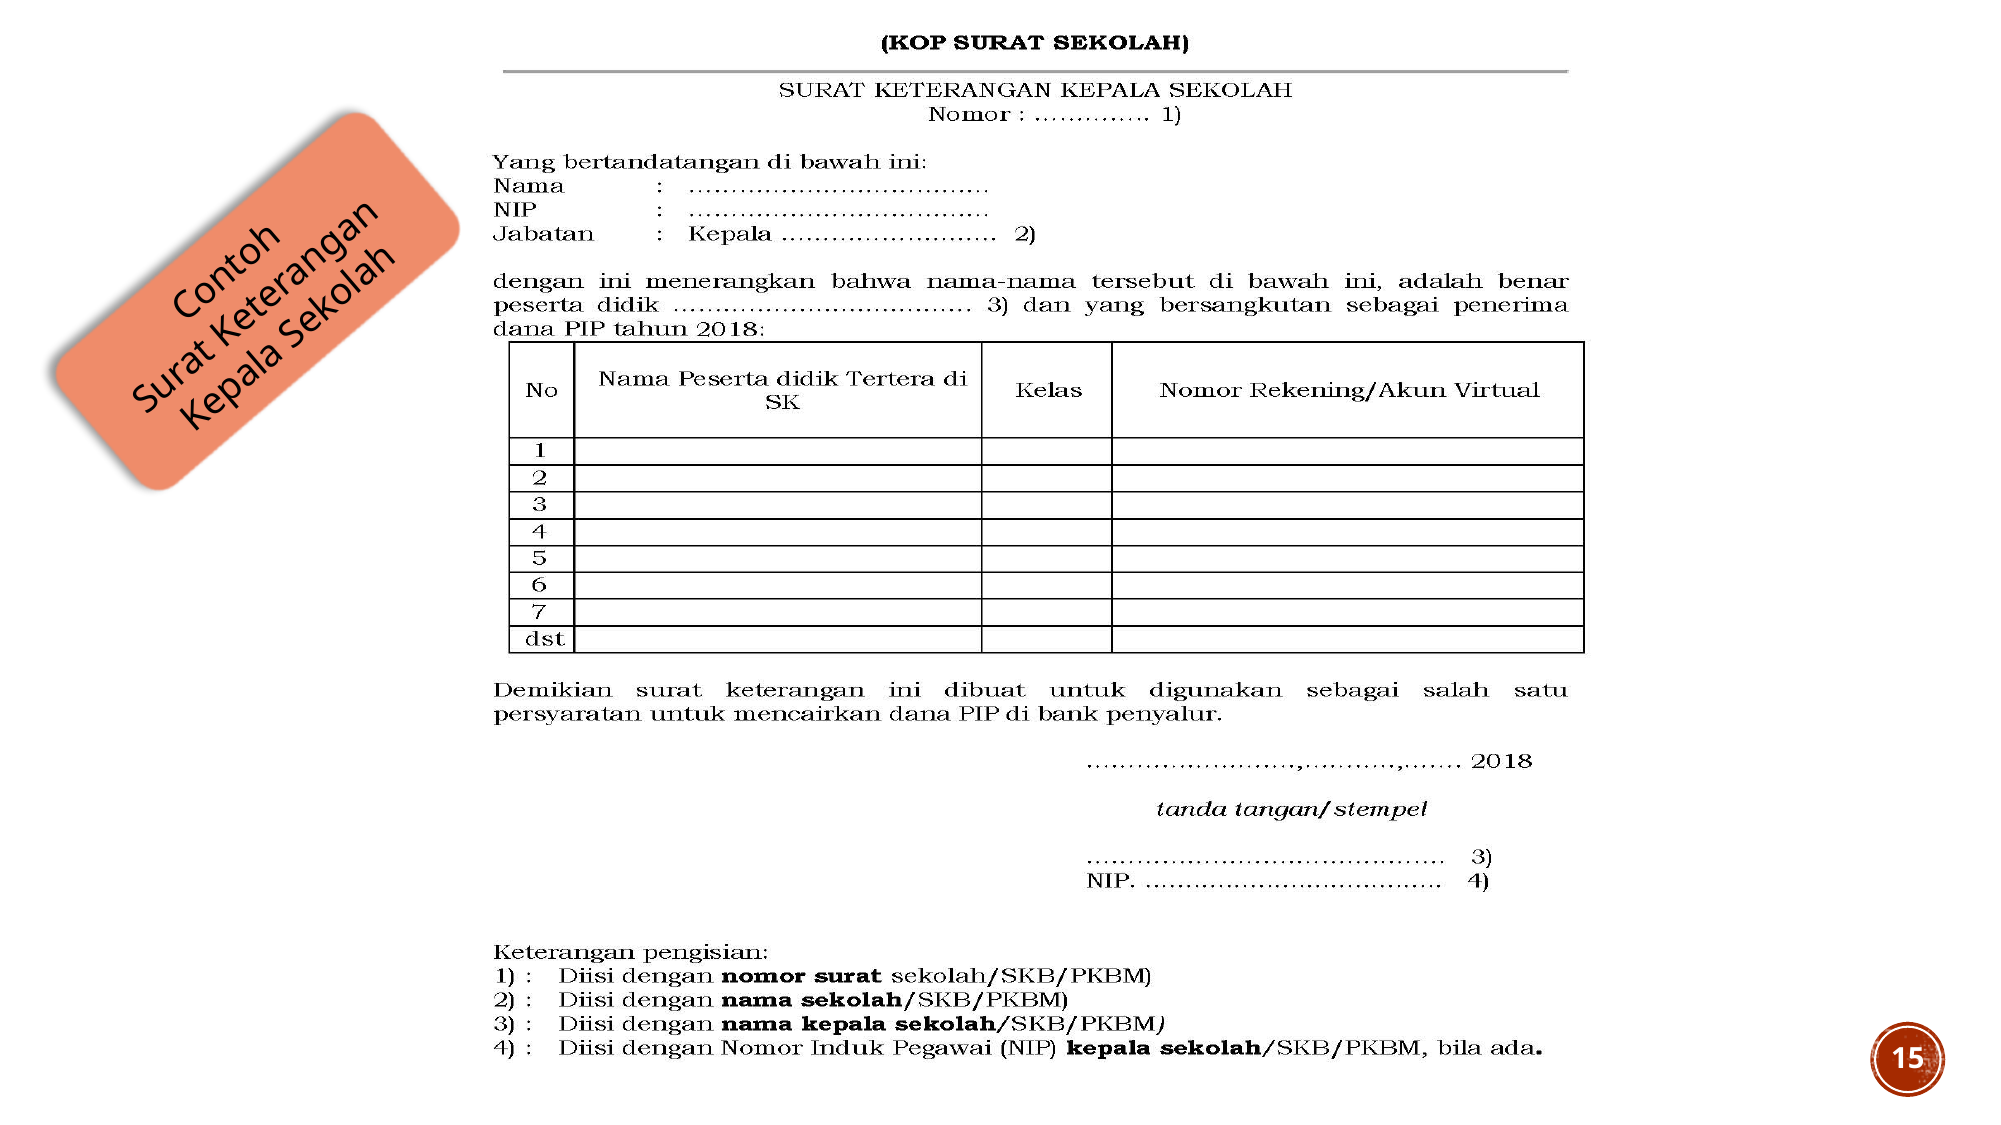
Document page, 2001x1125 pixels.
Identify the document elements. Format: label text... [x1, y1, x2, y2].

text_box Contoh Surat Keterangan Kepala Sekolah [56, 113, 460, 489]
picture [472, 11, 1596, 1089]
slide_number 15 [1855, 1028, 1961, 1089]
